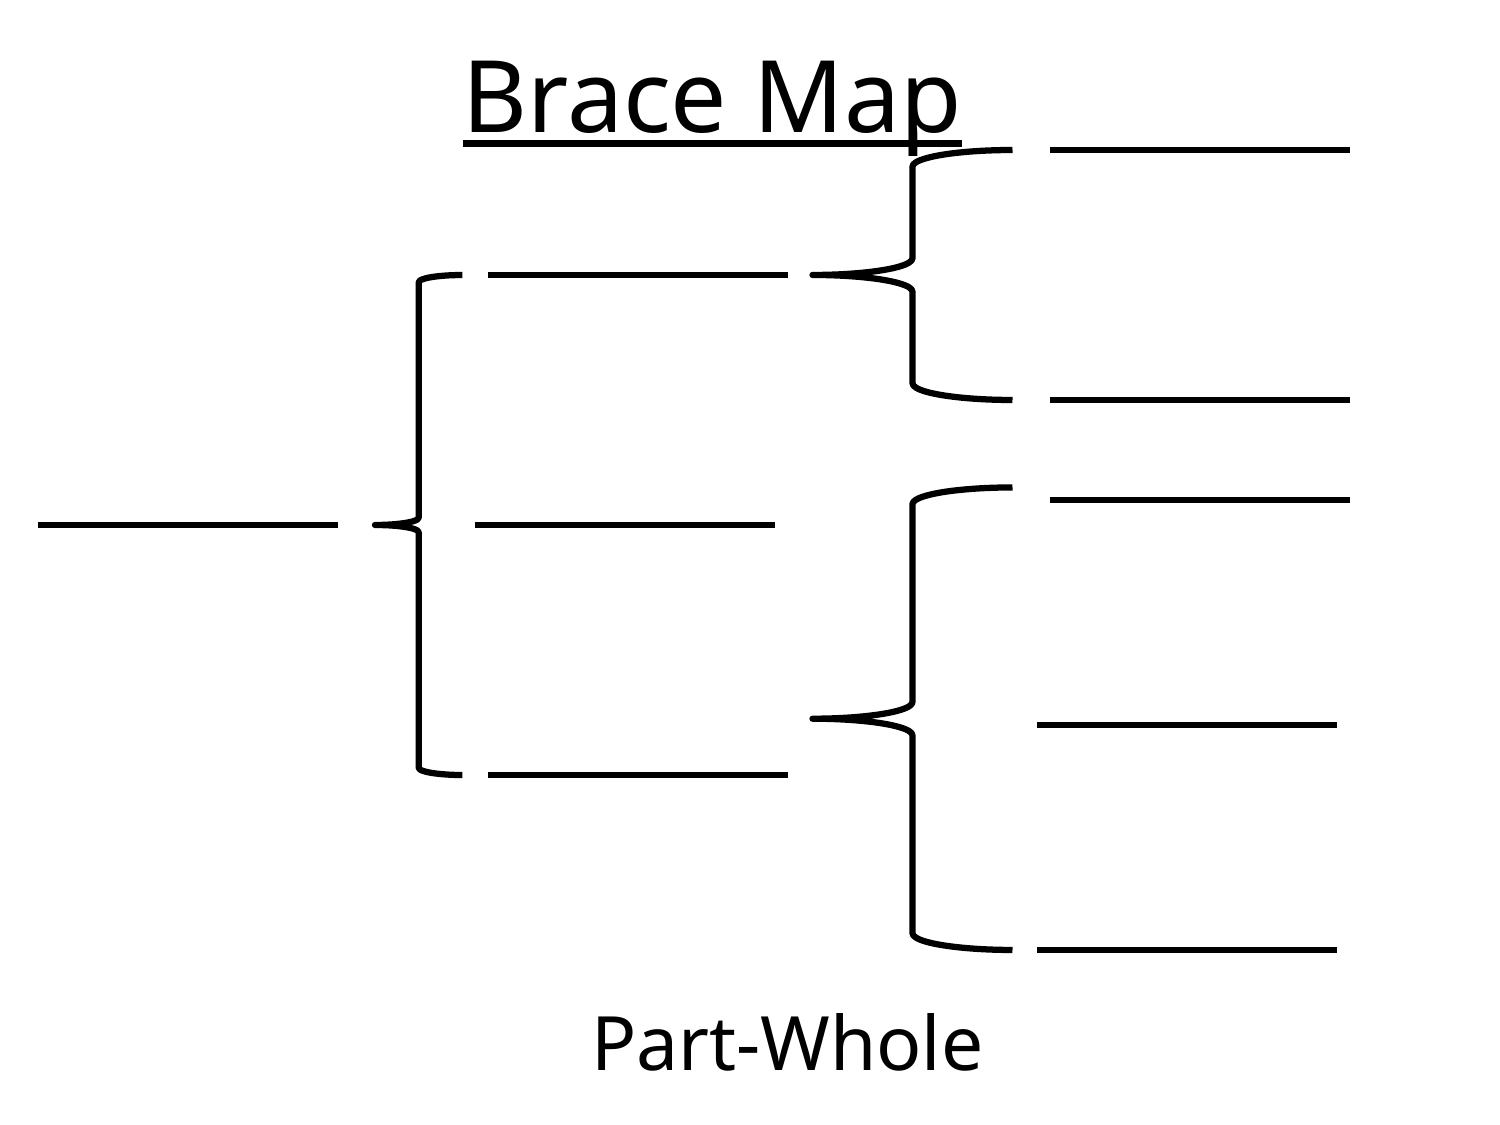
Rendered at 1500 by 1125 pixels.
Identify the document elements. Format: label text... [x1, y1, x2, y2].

text_box [811, 149, 1013, 401]
text_box Part-Whole [362, 987, 1213, 1125]
text_box [374, 274, 463, 776]
text_box [811, 486, 1013, 951]
subtitle Brace Map [399, 24, 1025, 163]
